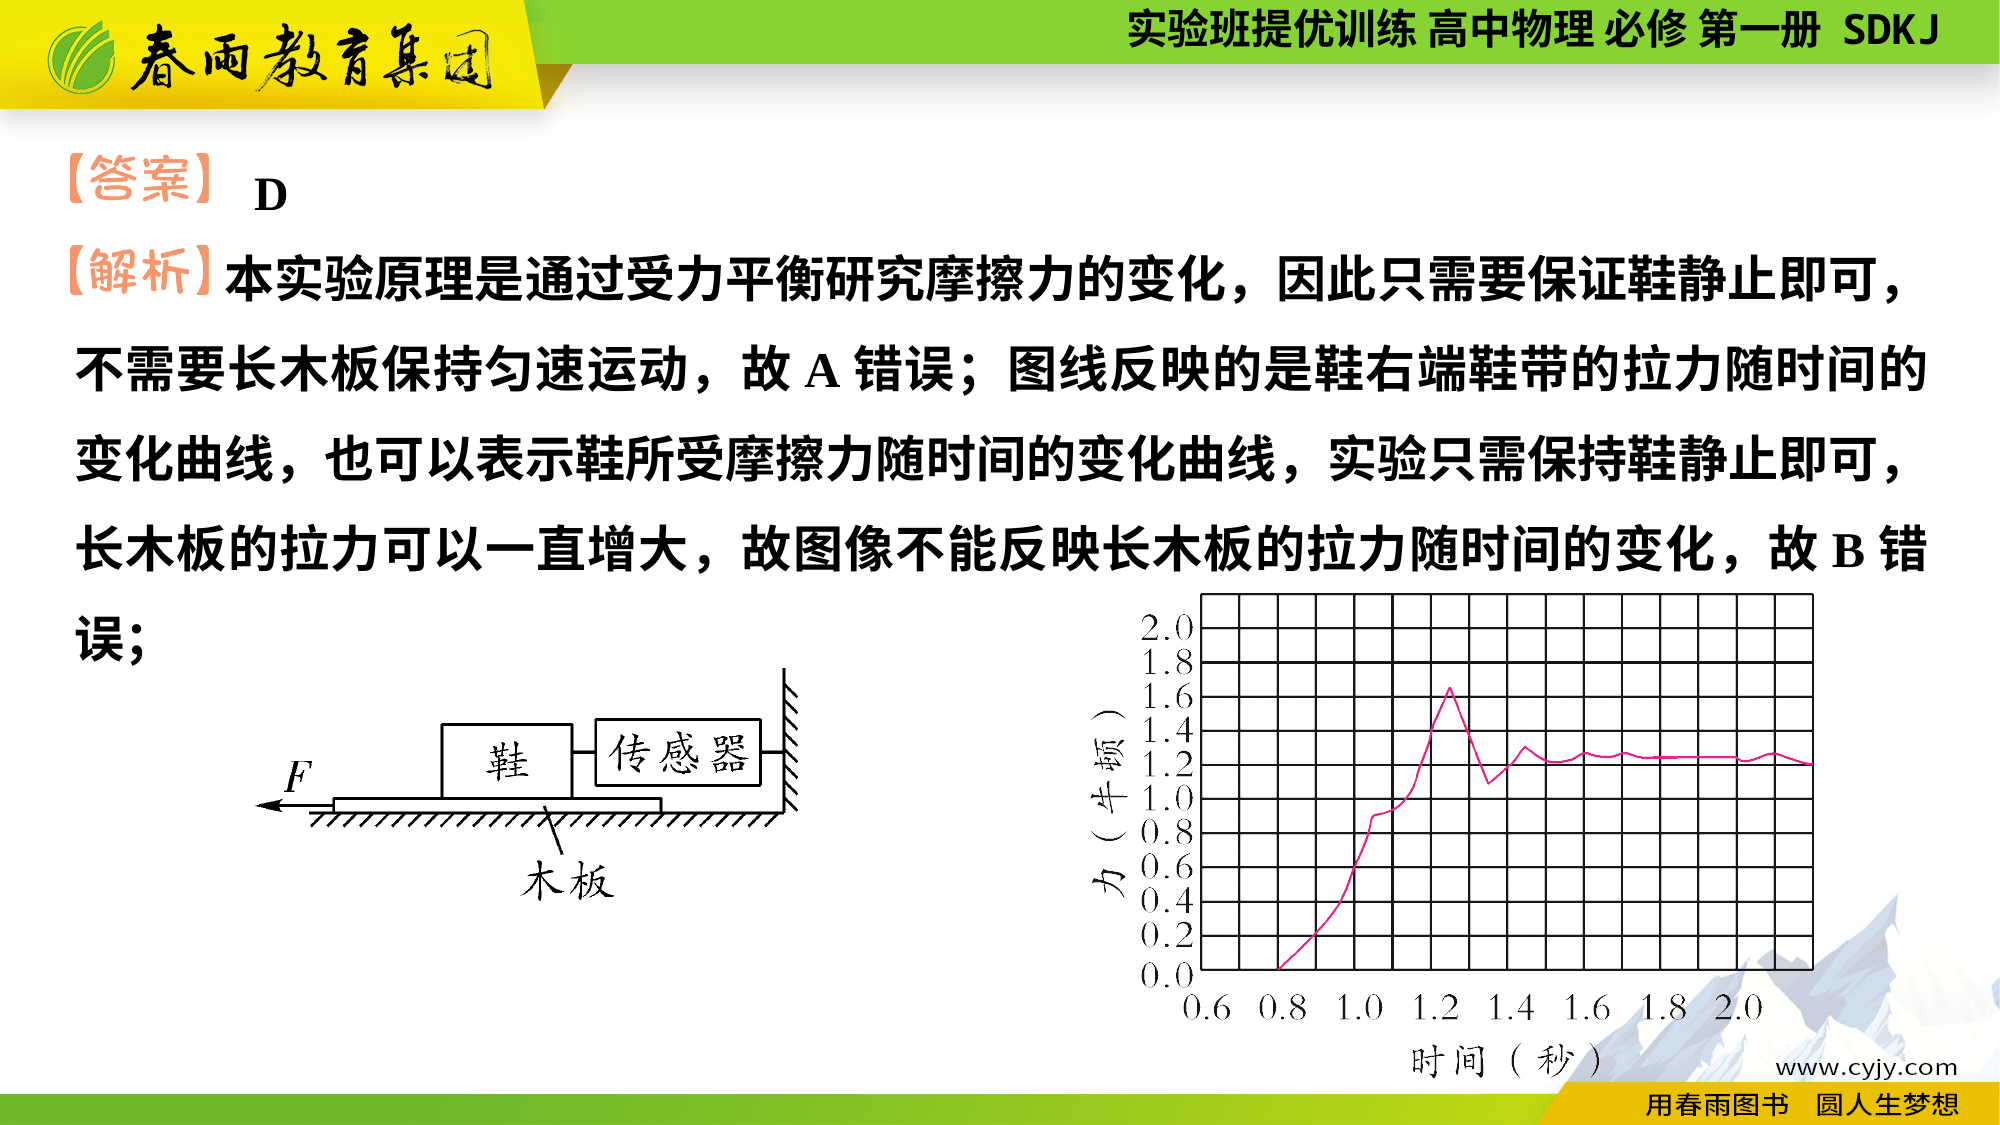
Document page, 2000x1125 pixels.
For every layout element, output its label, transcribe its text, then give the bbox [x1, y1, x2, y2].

text_box D [59, 126, 1944, 228]
list 本实验原理是通过受力平衡研究摩擦力的变化，因此只需要保证鞋静止即可，不需要长木板保持匀速运动，故A错误；图线反映的是鞋右端鞋带的拉力随时间的变化曲线，也可以表示鞋所受摩擦力随时间的变化曲线，实验只需保持鞋静止即可，长木板的拉力可以一直增大，故图像不能反映长木板的拉力随时间的变化，故B错误； [59, 228, 1944, 669]
picture [0, 0, 2000, 1125]
